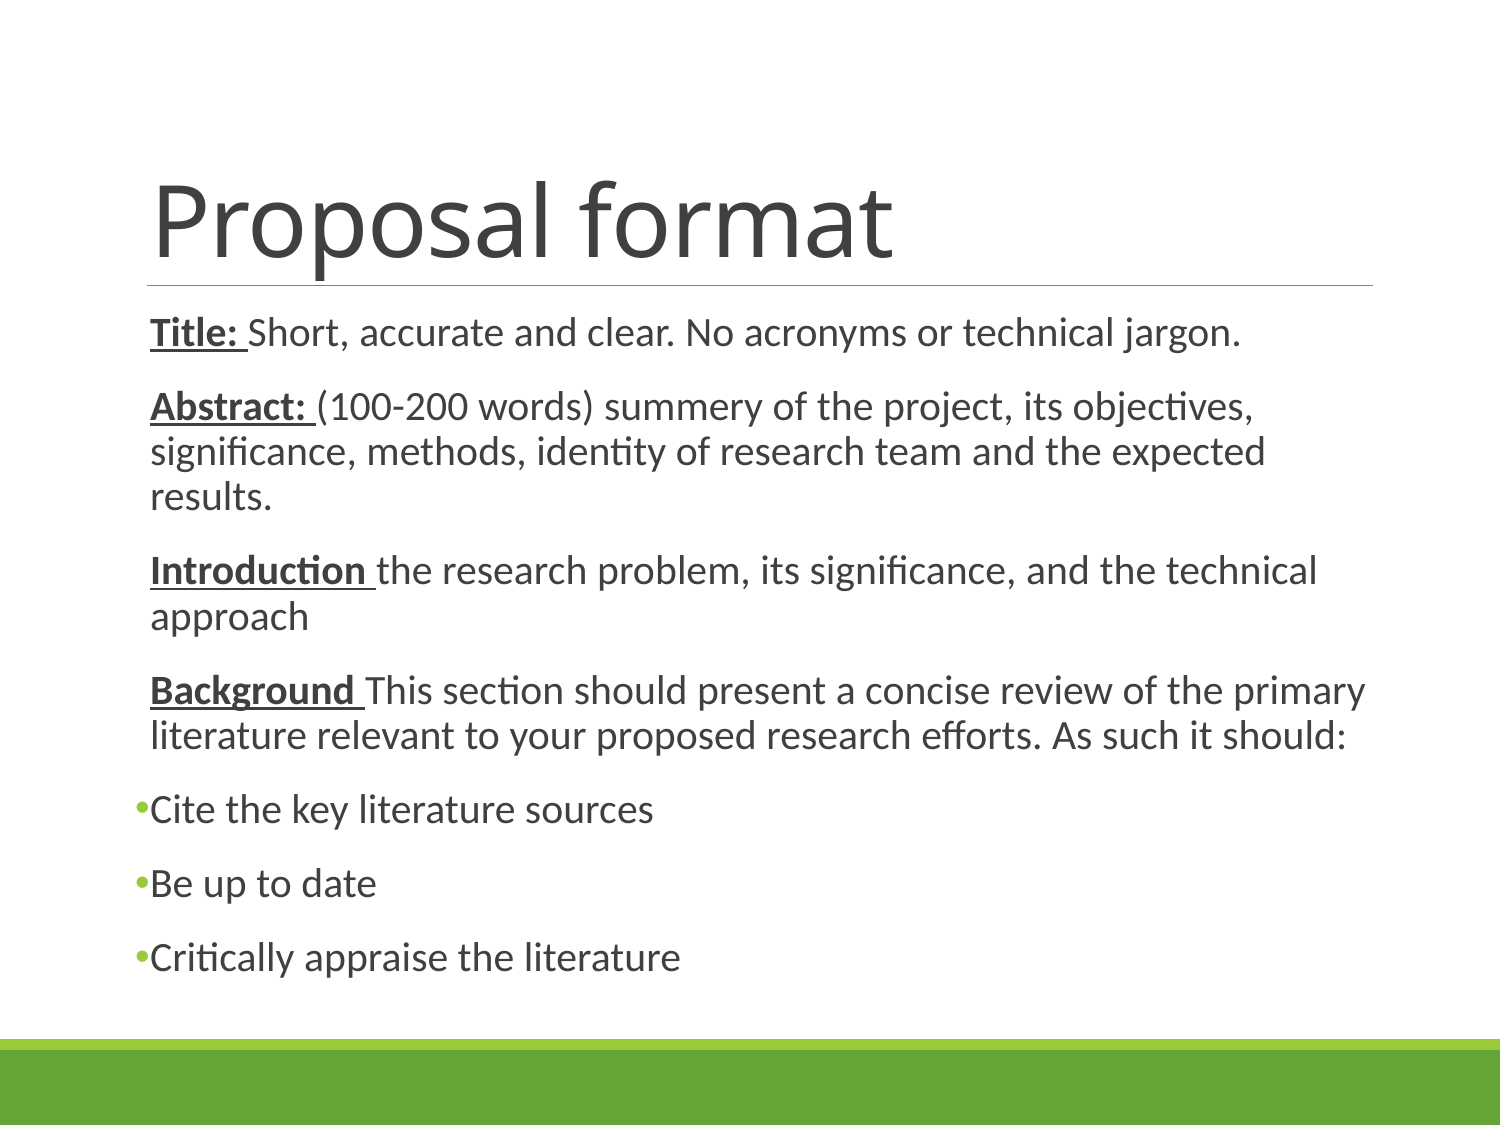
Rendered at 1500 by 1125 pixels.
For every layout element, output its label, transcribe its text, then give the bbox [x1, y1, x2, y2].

title Proposal format [135, 47, 1373, 285]
list Title: Short, accurate and clear. No acronyms or technical jargon. Abstract: (100-200 words) summery of the project, its objectives, significance, methods, identity of research team and the expected results. Introduction the research problem, its significance, and the technical approach Background This section should present a concise review of the primary literature relevant to your proposed research efforts. As such it should: Cite the key literature sources Be up to date Critically appraise the literature [135, 302, 1373, 1045]
